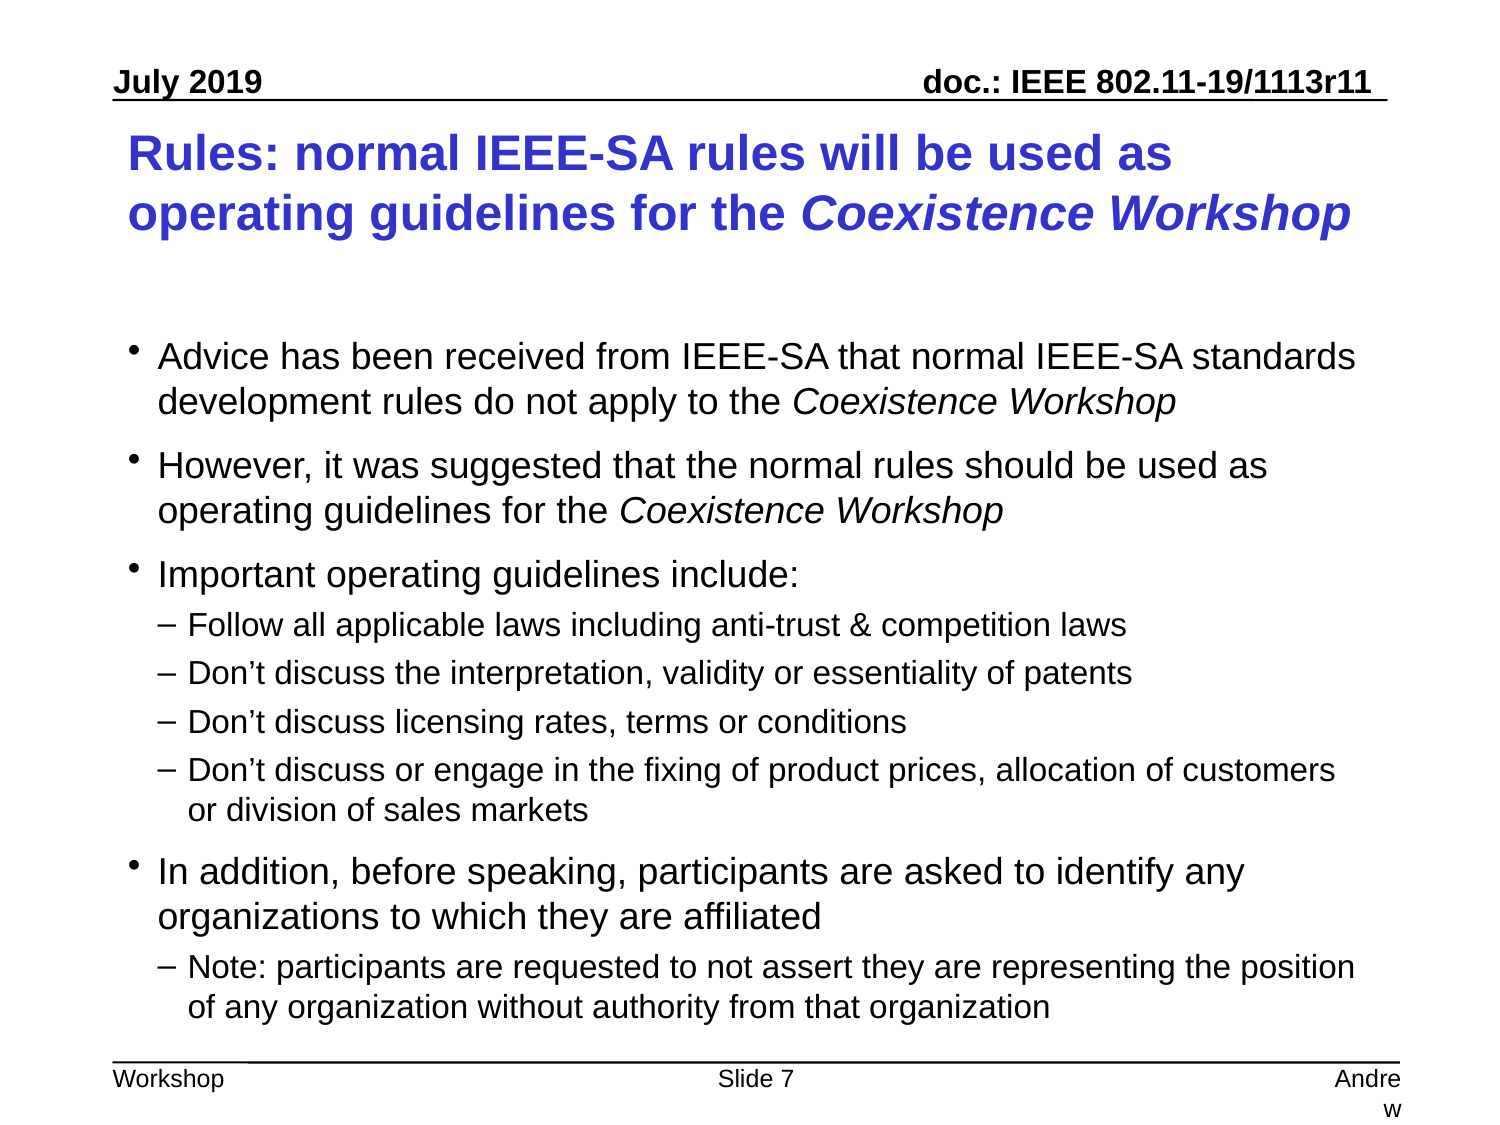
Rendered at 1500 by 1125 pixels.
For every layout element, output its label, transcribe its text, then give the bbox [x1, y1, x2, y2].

list Advice has been received from IEEE-SA that normal IEEE-SA standards development rules do not apply to the Coexistence Workshop However, it was suggested that the normal rules should be used as operating guidelines for the Coexistence Workshop Important operating guidelines include: Follow all applicable laws including anti-trust & competition laws Don’t discuss the interpretation, validity or essentiality of patents Don’t discuss licensing rates, terms or conditions Don’t discuss or engage in the fixing of product prices, allocation of customers or division of sales markets In addition, before speaking, participants are asked to identify any organizations to which they are affiliated Note: participants are requested to not assert they are representing the position of any organization without authority from that organization [112, 324, 1388, 1000]
slide_number Slide 7 [709, 1061, 803, 1093]
title Rules: normal IEEE-SA rules will be used as operating guidelines for the Coexistence Workshop [112, 112, 1388, 288]
footer Andrew Myles, Cisco [1320, 1061, 1402, 1093]
